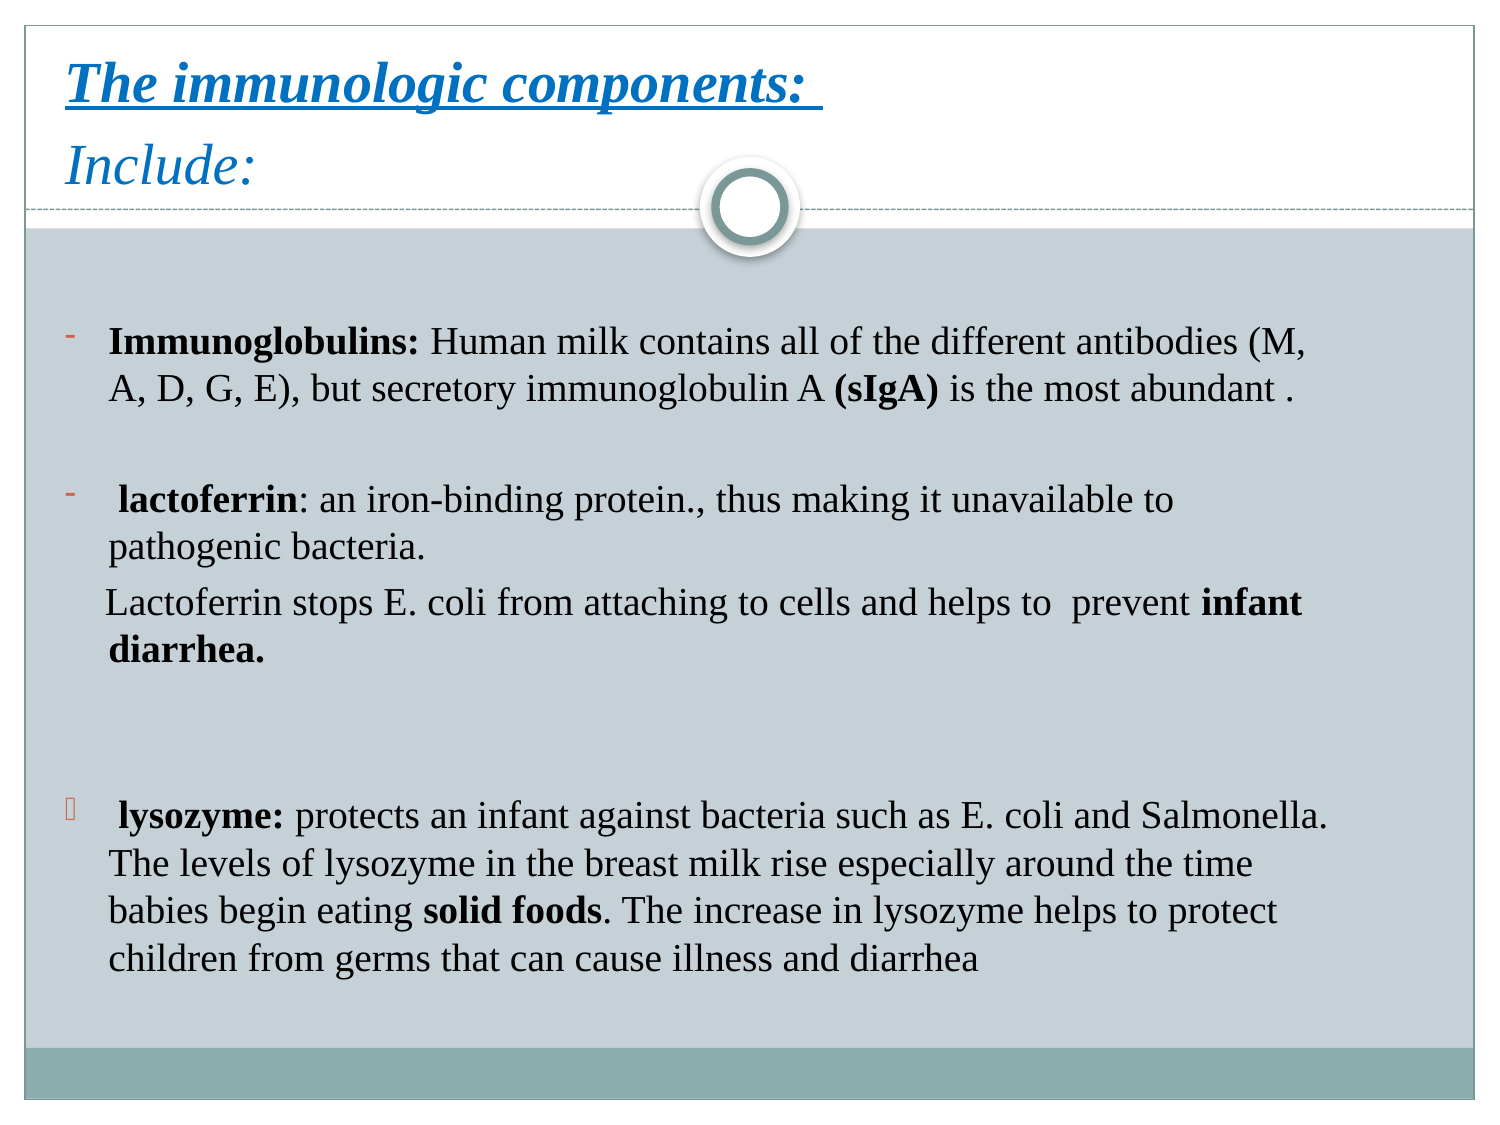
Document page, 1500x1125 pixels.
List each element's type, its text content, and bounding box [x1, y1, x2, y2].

list The immunologic components: Include: Immunoglobulins: Human milk contains all of the different antibodies (M, A, D, G, E), but secretory immunoglobulin A (sIgA) is the most abundant . lactoferrin: an iron-binding protein., thus making it unavailable to pathogenic bacteria. Lactoferrin stops E. coli from attaching to cells and helps to prevent infant diarrhea. lysozyme: protects an infant against bacteria such as E. coli and Salmonella. The levels of lysozyme in the breast milk rise especially around the time babies begin eating solid foods. The increase in lysozyme helps to protect children from germs that can cause illness and diarrhea [50, 37, 1363, 1088]
